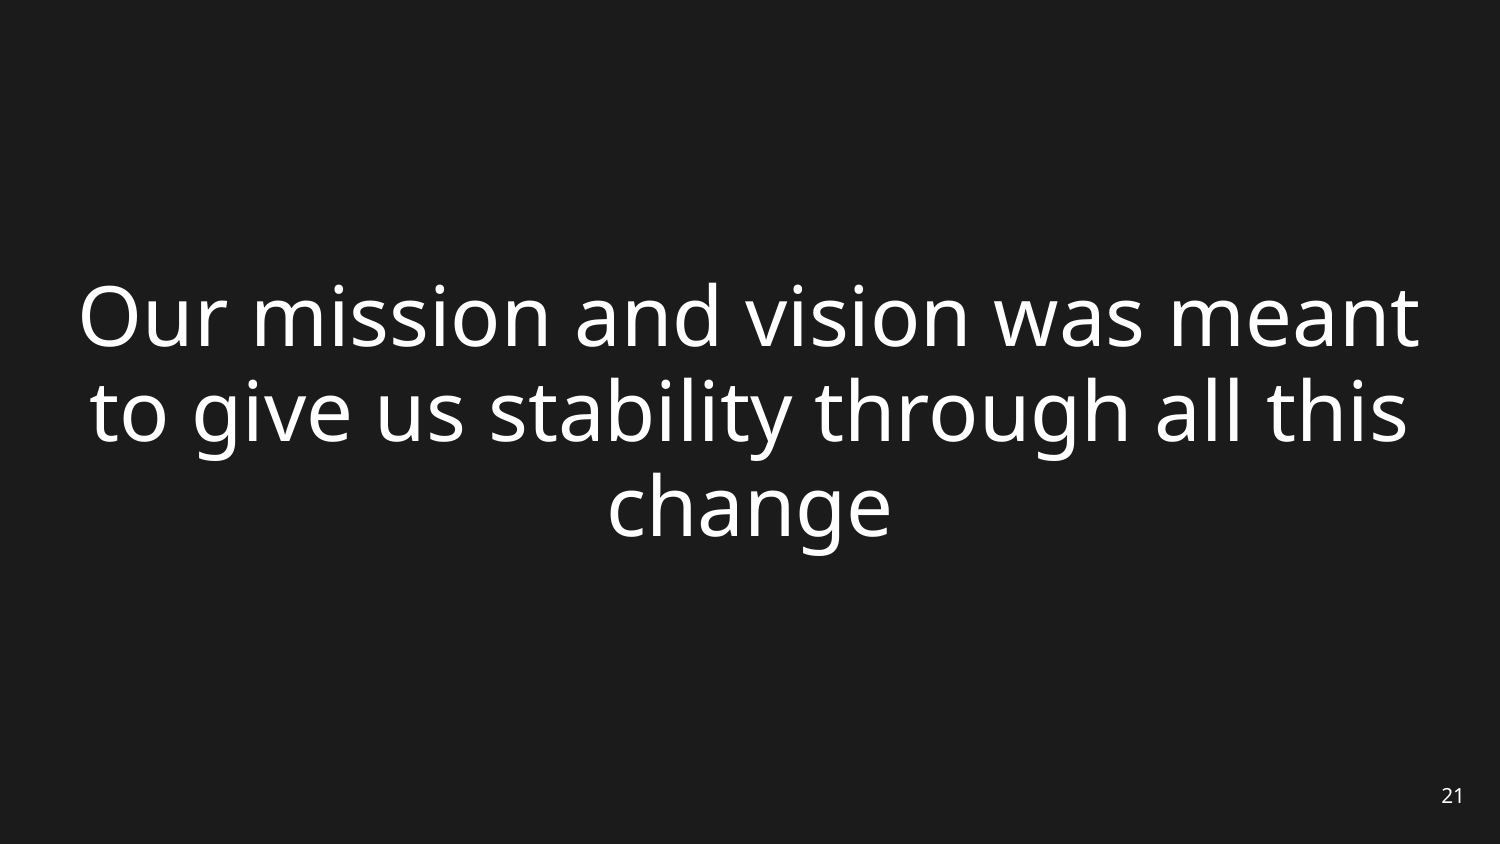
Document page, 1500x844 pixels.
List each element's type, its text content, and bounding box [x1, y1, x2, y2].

slide_number 21 [1389, 764, 1480, 830]
title Our mission and vision was meant to give us stability through all this change [51, 72, 1449, 753]
